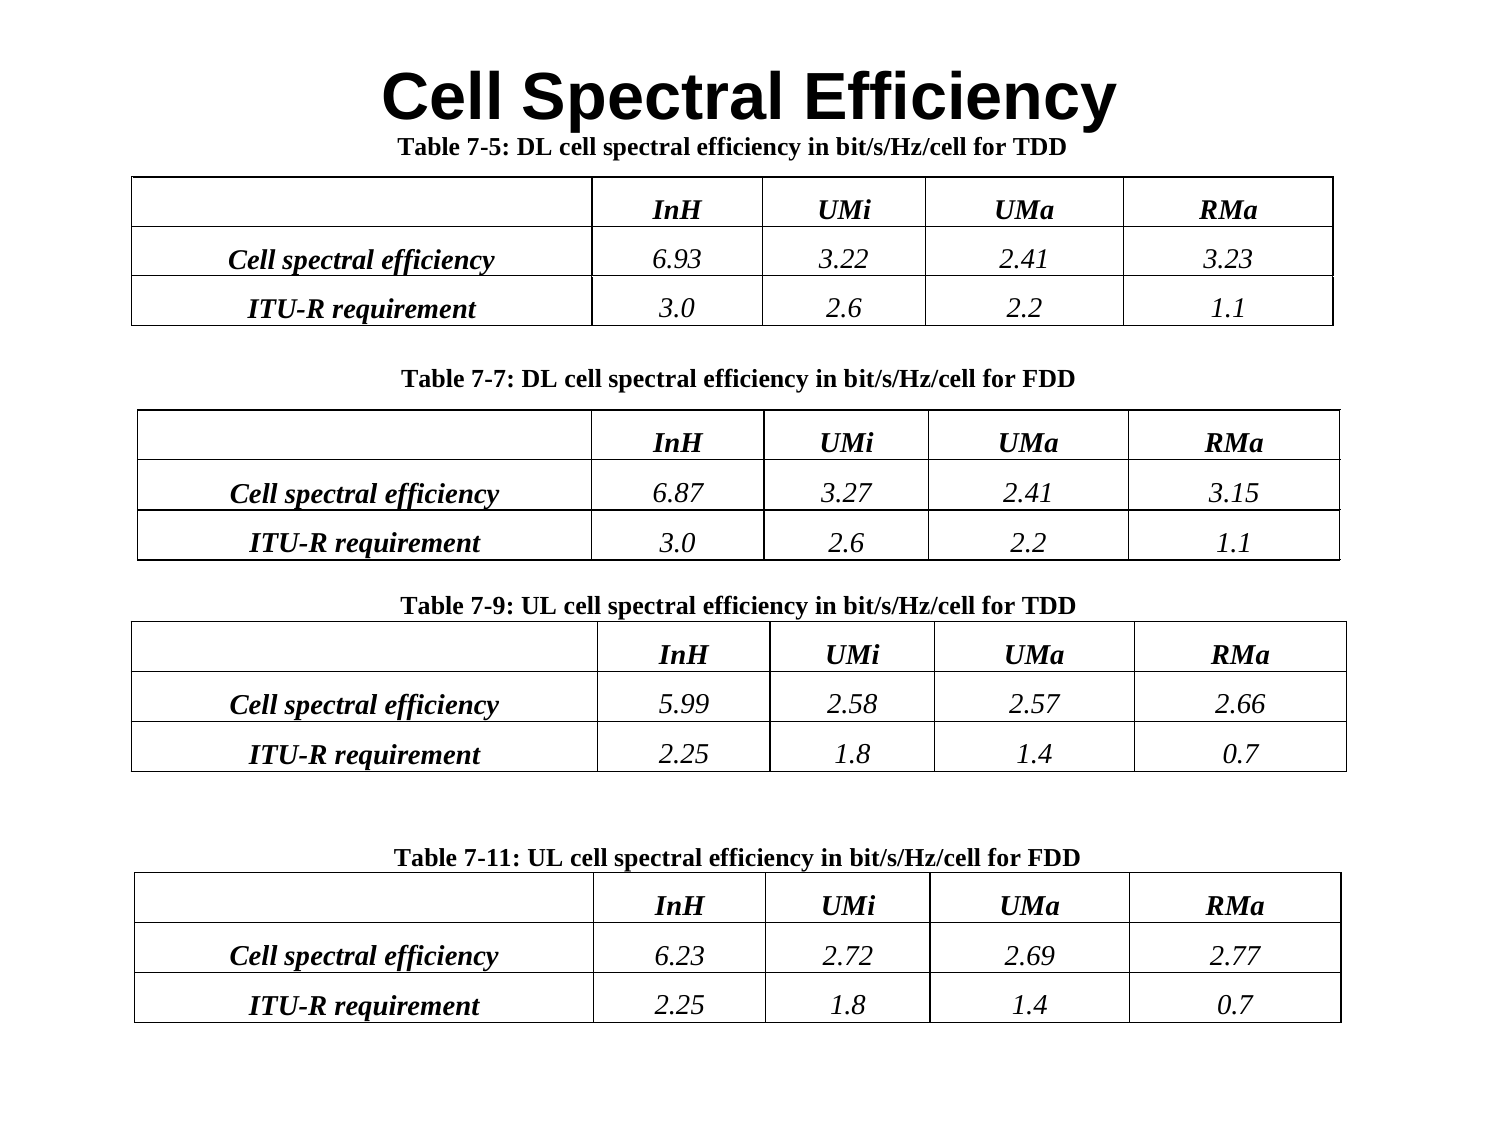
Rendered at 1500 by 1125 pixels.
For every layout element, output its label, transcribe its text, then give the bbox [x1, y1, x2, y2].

picture [87, 99, 1388, 825]
picture [87, 826, 1386, 1076]
title Cell Spectral Efficiency [75, 45, 1425, 233]
